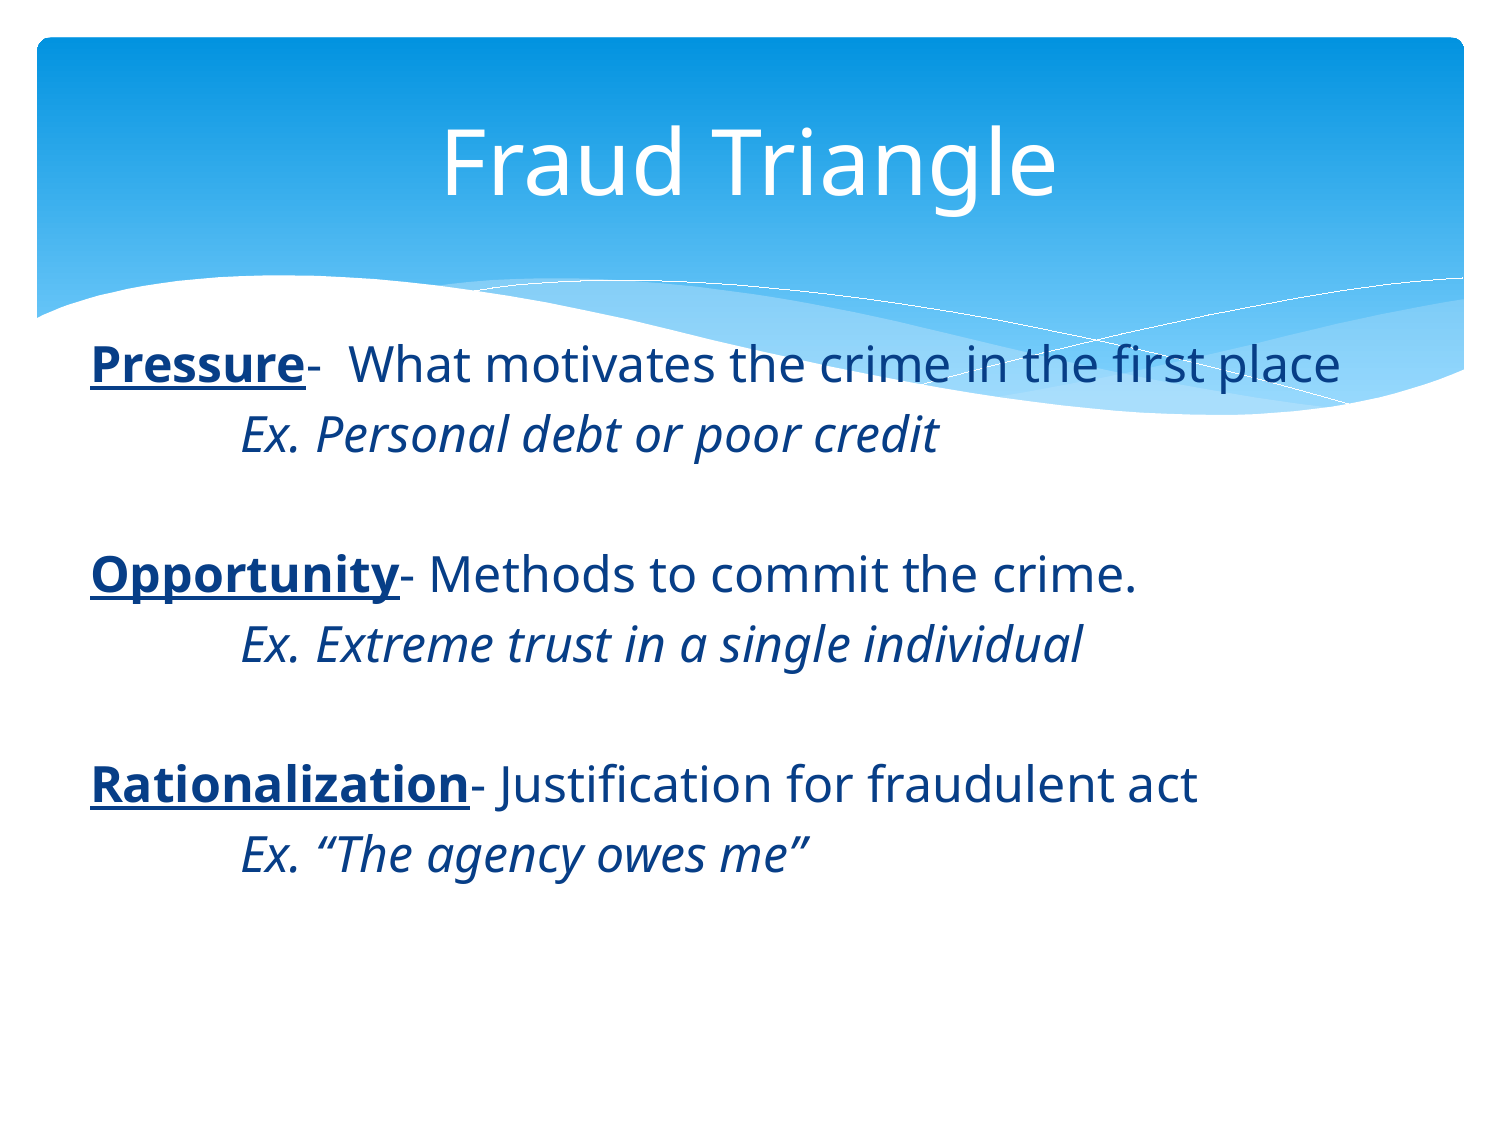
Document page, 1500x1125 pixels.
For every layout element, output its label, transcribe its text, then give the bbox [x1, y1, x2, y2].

list Pressure- What motivates the crime in the first place Ex. Personal debt or poor credit Opportunity- Methods to commit the crime. Ex. Extreme trust in a single individual Rationalization- Justification for fraudulent act Ex. “The agency owes me” [75, 324, 1475, 1030]
title Fraud Triangle [75, 55, 1425, 261]
